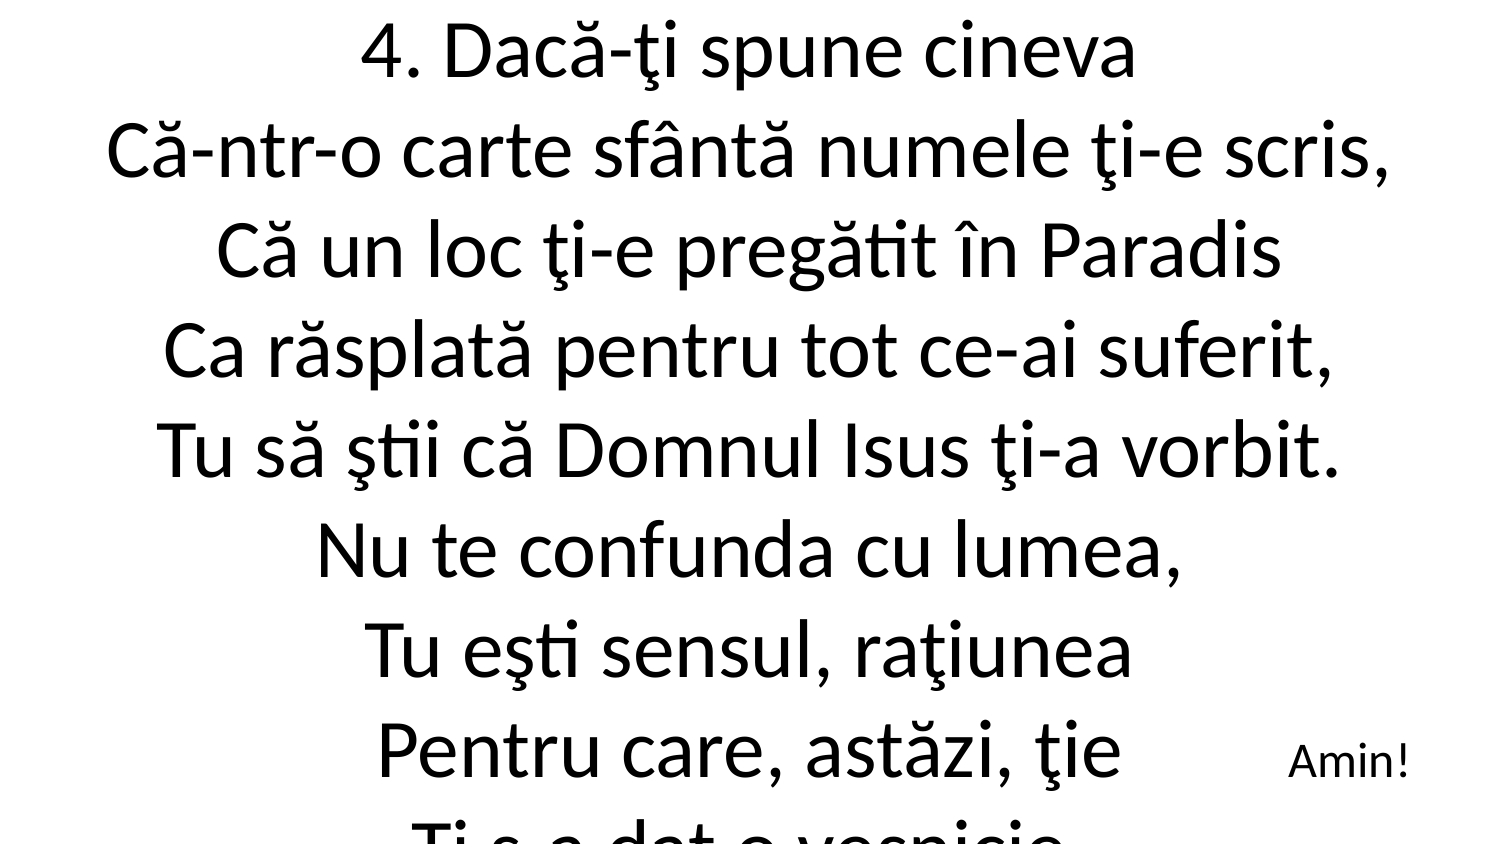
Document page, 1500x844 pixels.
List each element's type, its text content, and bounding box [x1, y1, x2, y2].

text_box 4. Dacă-ţi spune cineva Că-ntr-o carte sfântă numele ţi-e scris, Că un loc ţi-e pregătit în Paradis Ca răsplată pentru tot ce-ai suferit, Tu să ştii că Domnul Isus ţi-a vorbit. Nu te confunda cu lumea, Tu eşti sensul, raţiunea Pentru care, astăzi, ţie Ţi s-a dat o veşnicie. [91, 0, 1409, 844]
text_box Amin! [1273, 674, 1427, 795]
